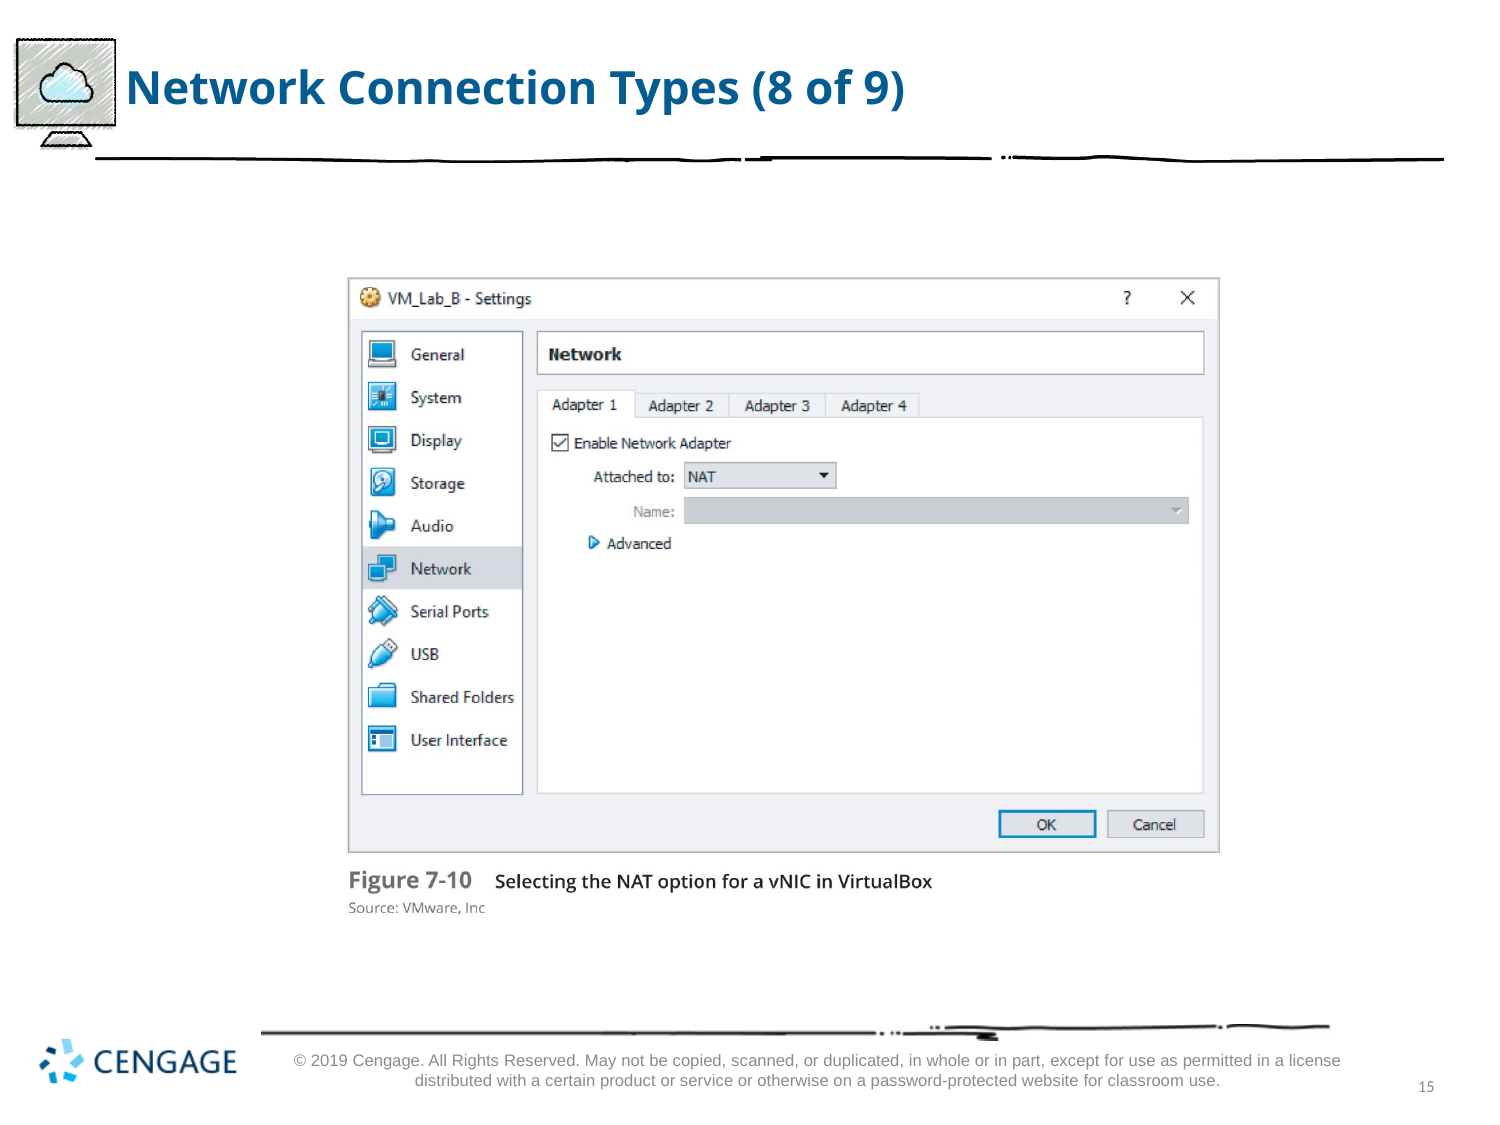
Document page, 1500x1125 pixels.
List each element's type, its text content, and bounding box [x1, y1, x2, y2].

picture [345, 275, 1222, 918]
footer © 2019 Cengage. All Rights Reserved. May not be copied, scanned, or duplicated, in whole or in part, except for use as permitted in a license distributed with a certain product or service or otherwise on a password-protected website for classroom use. [262, 1050, 1375, 1091]
picture [19, 1025, 249, 1096]
picture [13, 36, 117, 151]
picture [95, 155, 1444, 163]
title Network Connection Types (8 of 9) [125, 66, 1442, 116]
picture [261, 1024, 1331, 1041]
